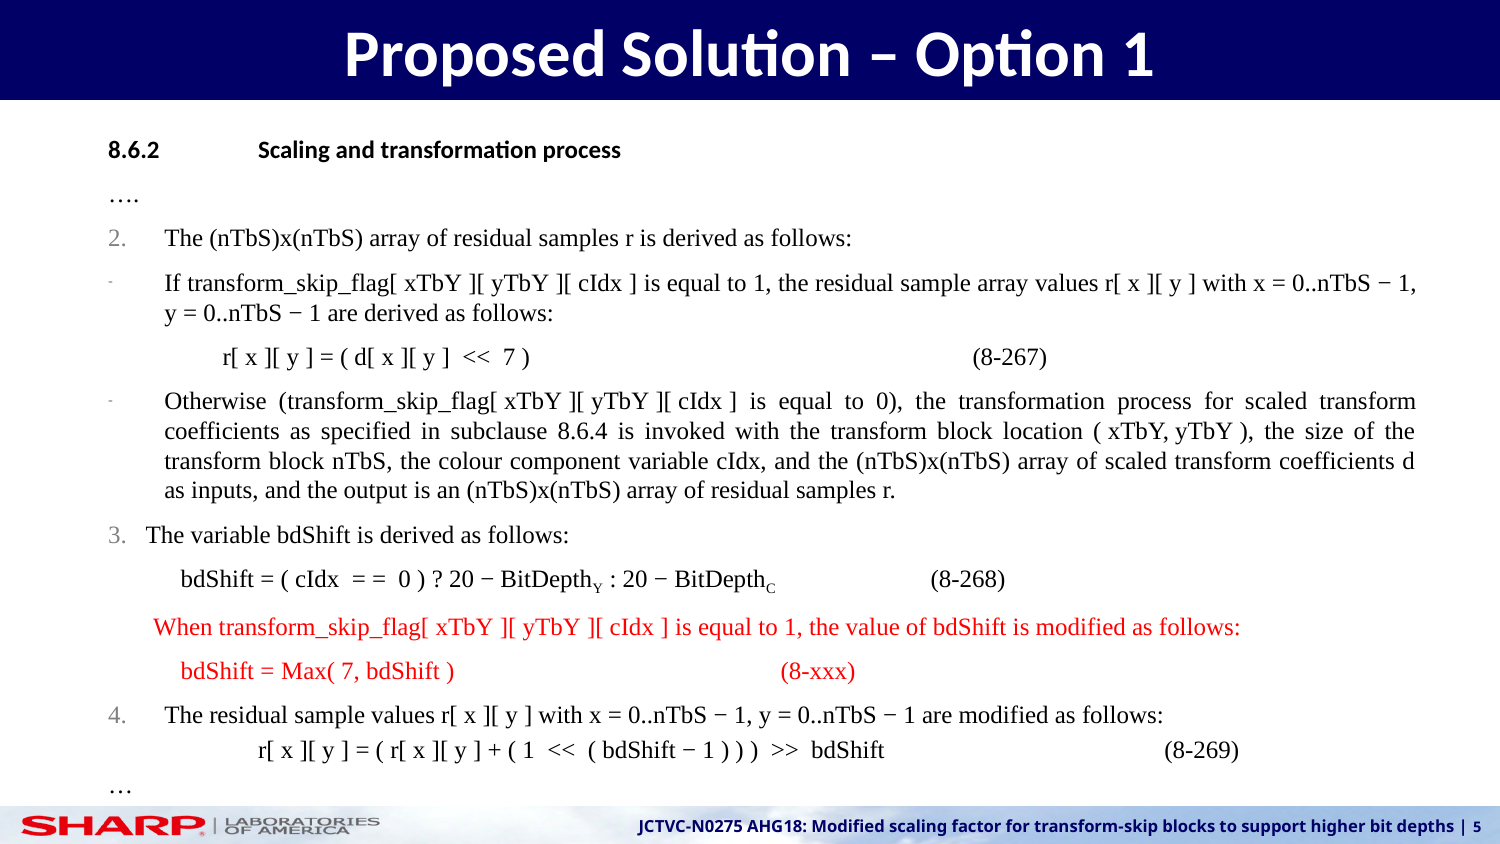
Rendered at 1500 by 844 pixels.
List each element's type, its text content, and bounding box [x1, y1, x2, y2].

title Proposed Solution – Option 1 [16, 0, 1484, 101]
list 8.6.2 Scaling and transformation process …. The (nTbS)x(nTbS) array of residual samples r is derived as follows: If transform_skip_flag[ xTbY ][ yTbY ][ cIdx ] is equal to 1, the residual sample array values r[ x ][ y ] with x = 0..nTbS − 1, y = 0..nTbS − 1 are derived as follows: r[ x ][ y ] = ( d[ x ][ y ] << 7 ) (8‑267) Otherwise (transform_skip_flag[ xTbY ][ yTbY ][ cIdx ] is equal to 0), the transformation process for scaled transform coefficients as specified in subclause 8.6.4 is invoked with the transform block location ( xTbY, yTbY ), the size of the transform block nTbS, the colour component variable cIdx, and the (nTbS)x(nTbS) array of scaled transform coefficients d as inputs, and the output is an (nTbS)x(nTbS) array of residual samples r. The variable bdShift is derived as follows: bdShift = ( cIdx = = 0 ) ? 20 − BitDepthY : 20 − BitDepthC (8‑268) When transform_skip_flag[ xTbY ][ yTbY ][ cIdx ] is equal to 1, the value of bdShift is modified as follows: bdShift = Max( 7, bdShift ) (8‑xxx) The residual sample values r[ x ][ y ] with x = 0..nTbS − 1, y = 0..nTbS − 1 are modified as follows: r[ x ][ y ] = ( r[ x ][ y ] + ( 1 << ( bdShift − 1 ) ) ) >> bdShift (8‑269) … [93, 126, 1432, 756]
picture [0, 806, 1500, 844]
